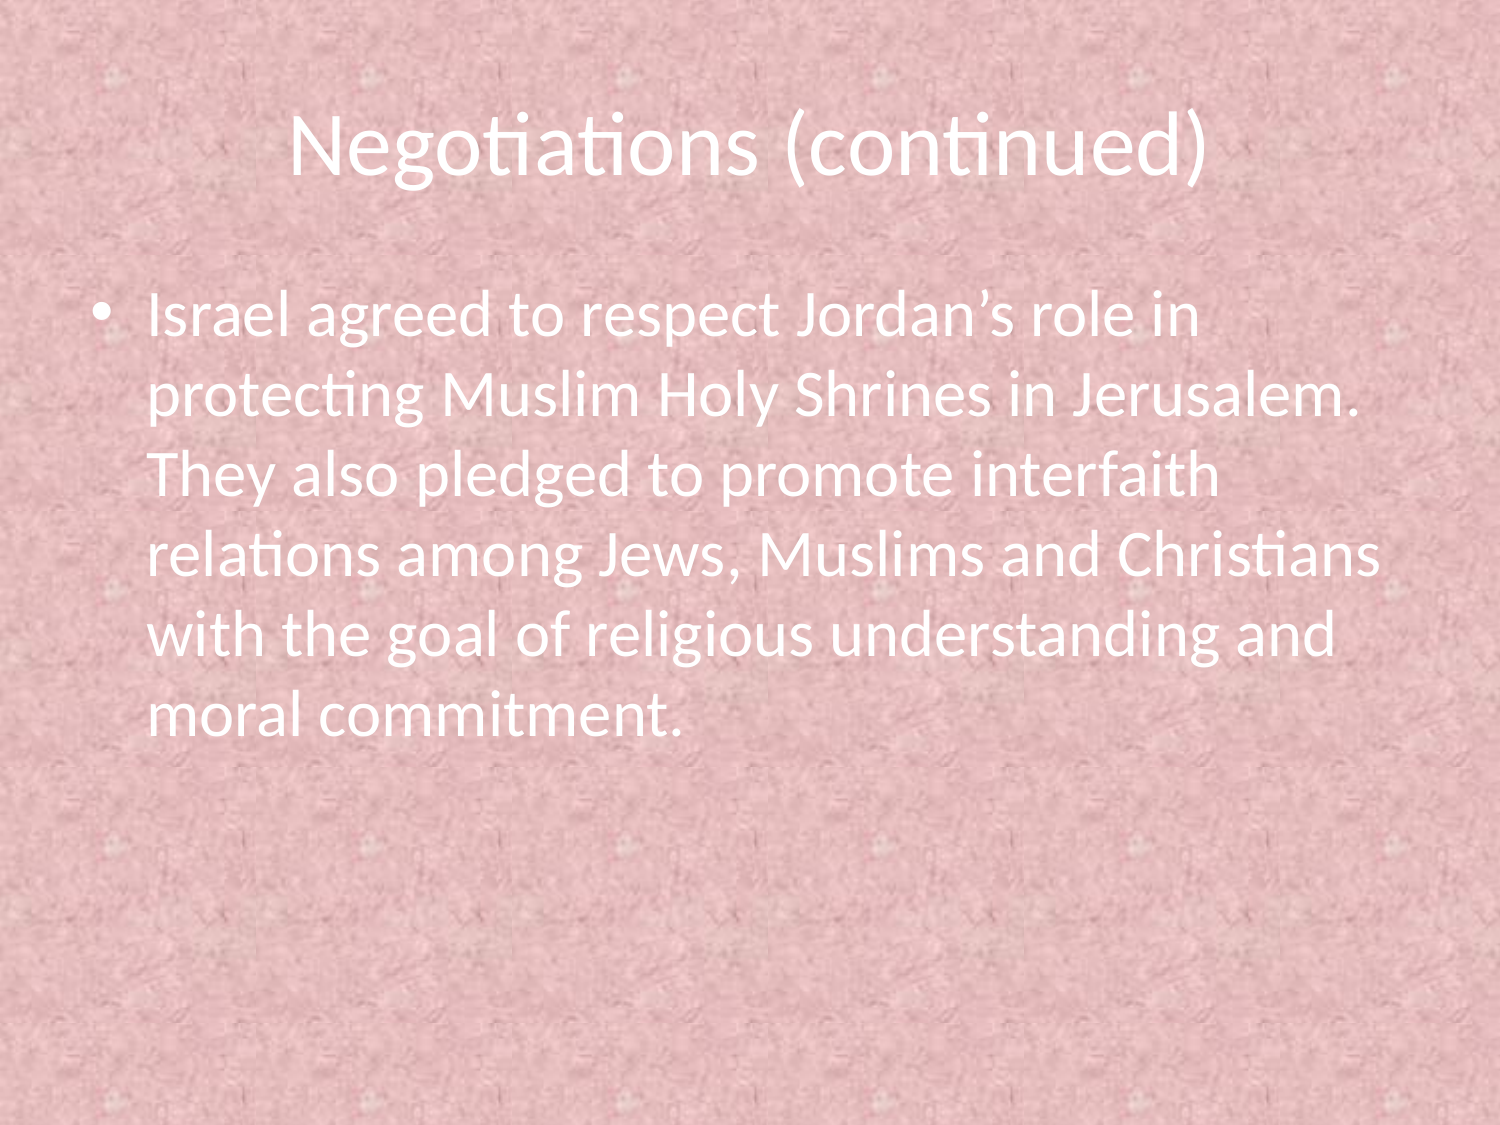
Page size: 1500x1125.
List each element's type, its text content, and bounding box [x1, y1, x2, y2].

title Negotiations (continued) [75, 45, 1425, 233]
picture [0, 0, 1500, 1125]
list Israel agreed to respect Jordan’s role in protecting Muslim Holy Shrines in Jerusalem. They also pledged to promote interfaith relations among Jews, Muslims and Christians with the goal of religious understanding and moral commitment. [75, 262, 1425, 1005]
